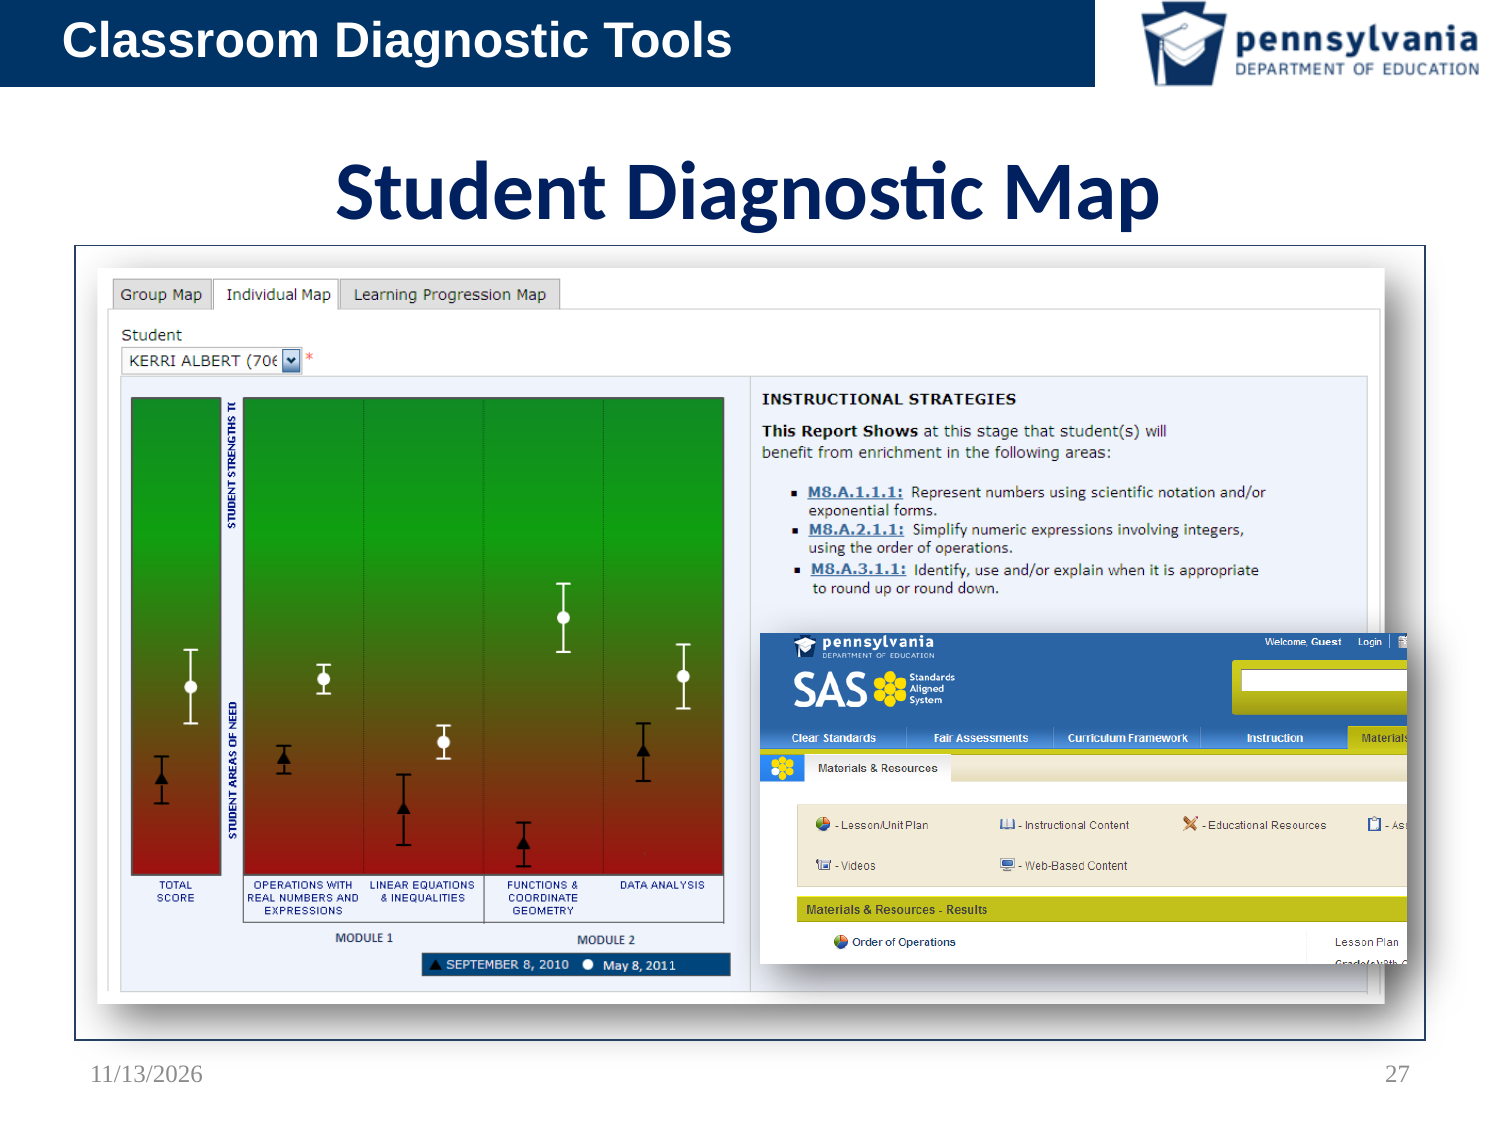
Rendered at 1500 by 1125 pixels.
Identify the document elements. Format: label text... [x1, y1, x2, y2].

picture [1134, 0, 1485, 90]
list [74, 245, 1426, 1041]
picture [97, 268, 1407, 1005]
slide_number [75, 1042, 425, 1103]
title Student Diagnostic Map [73, 115, 1424, 256]
slide_number 27 [1074, 1042, 1425, 1103]
